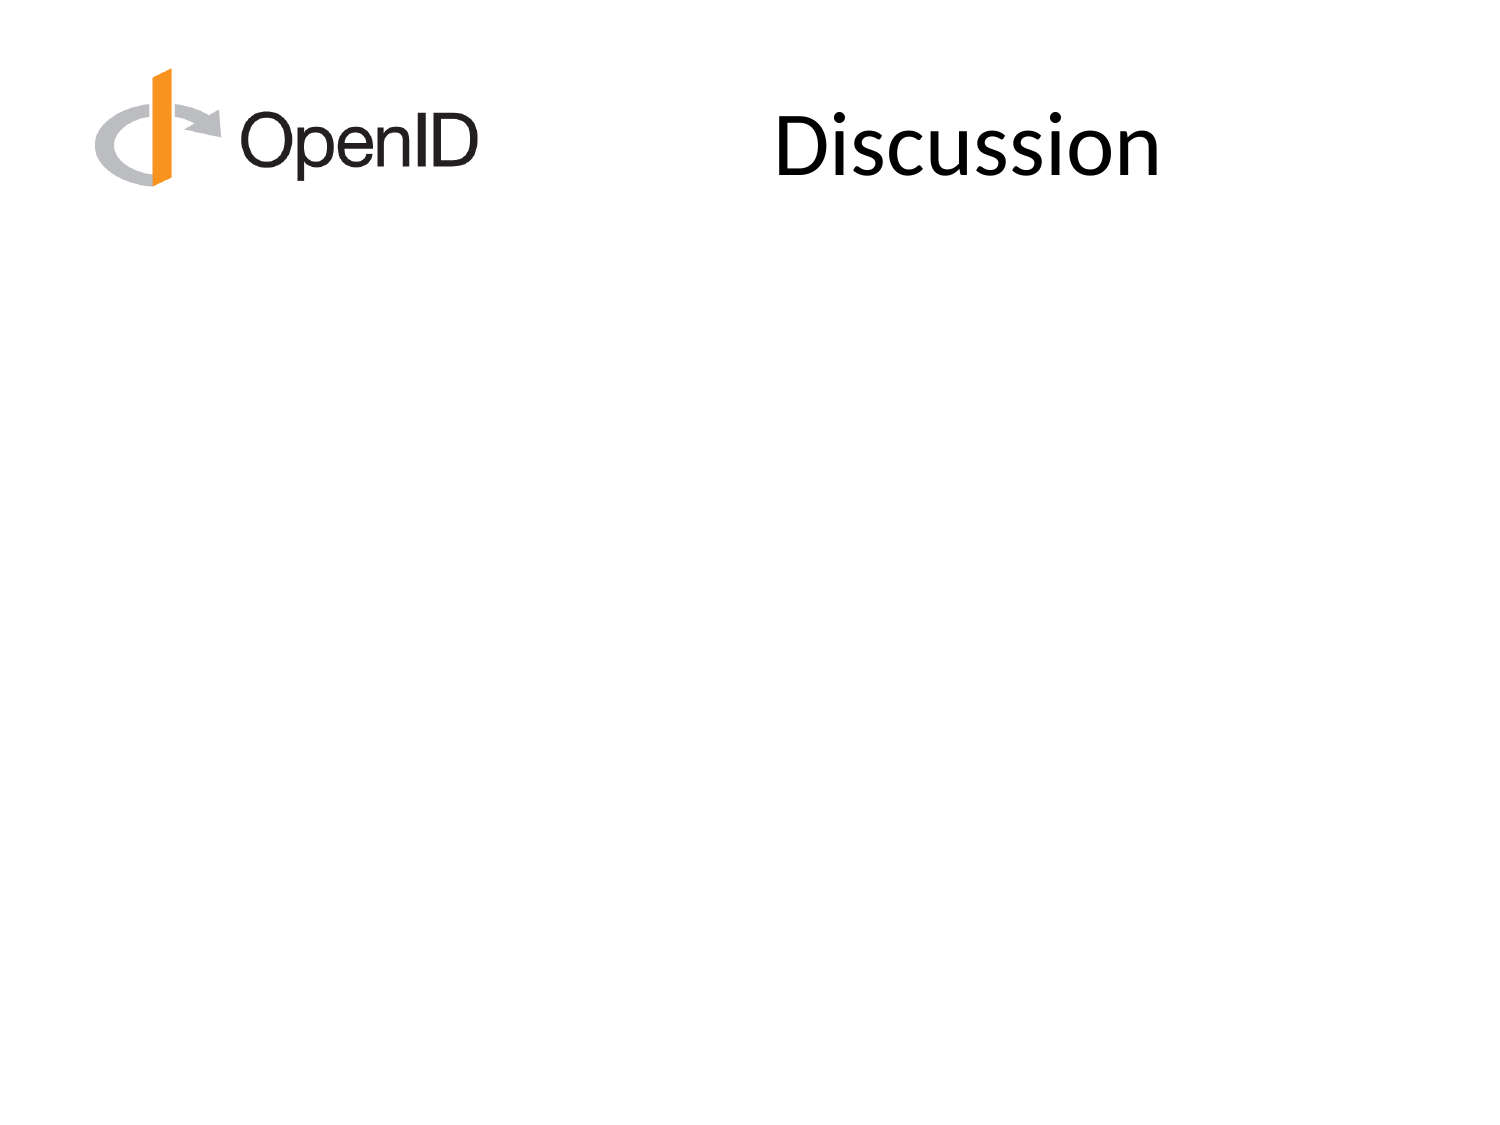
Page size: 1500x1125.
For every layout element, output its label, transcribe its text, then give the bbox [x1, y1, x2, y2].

picture [64, 44, 513, 225]
title Discussion [512, 45, 1425, 233]
